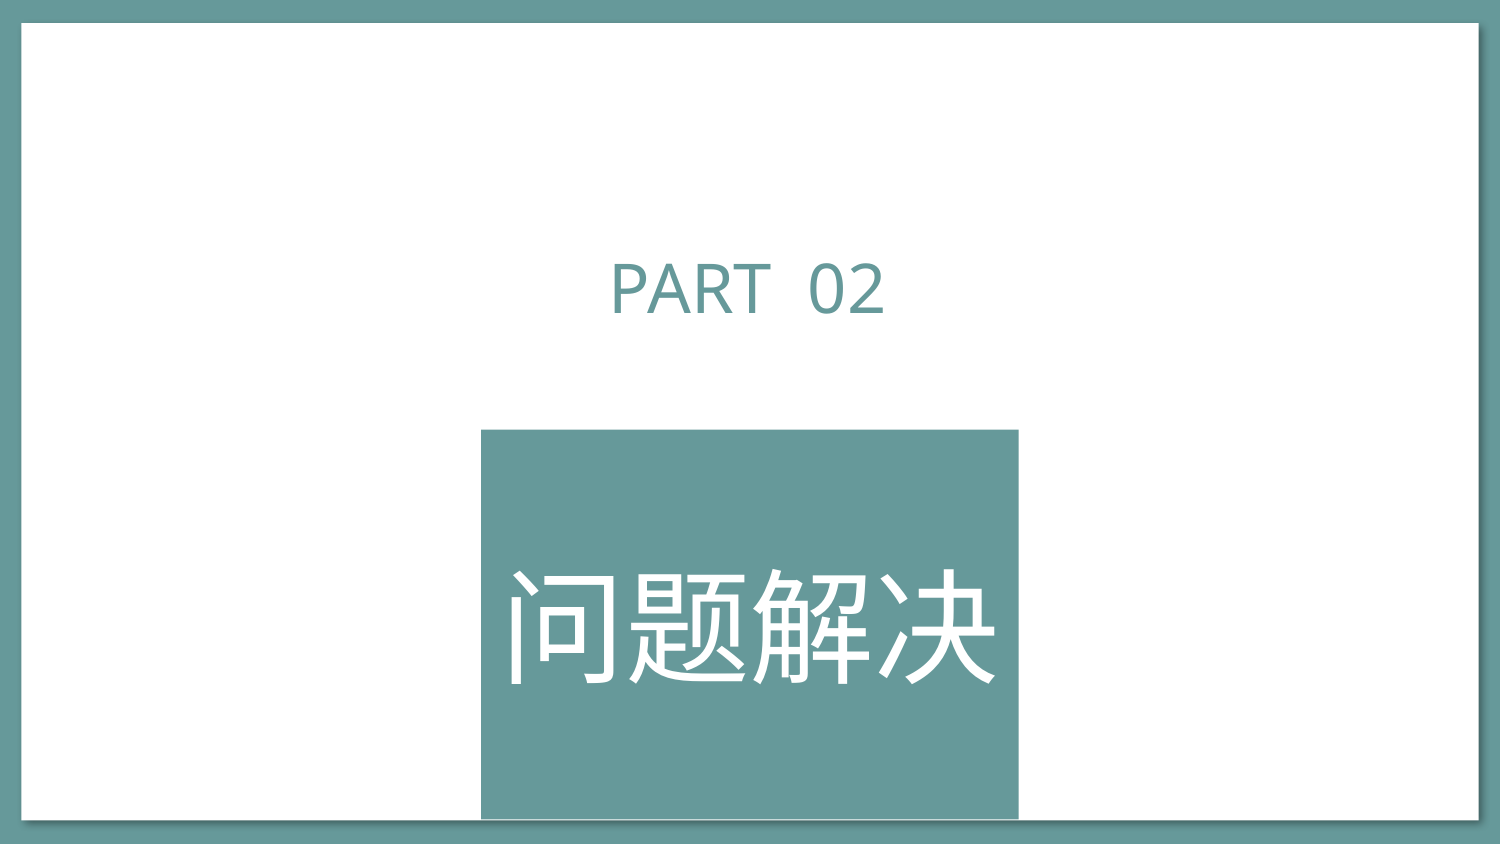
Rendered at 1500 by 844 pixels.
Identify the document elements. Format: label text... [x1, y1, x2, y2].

text_box [479, 428, 1021, 578]
text_box [479, 671, 1021, 821]
text_box PART 02 [563, 237, 932, 324]
text_box 问题解决 [478, 578, 1022, 671]
